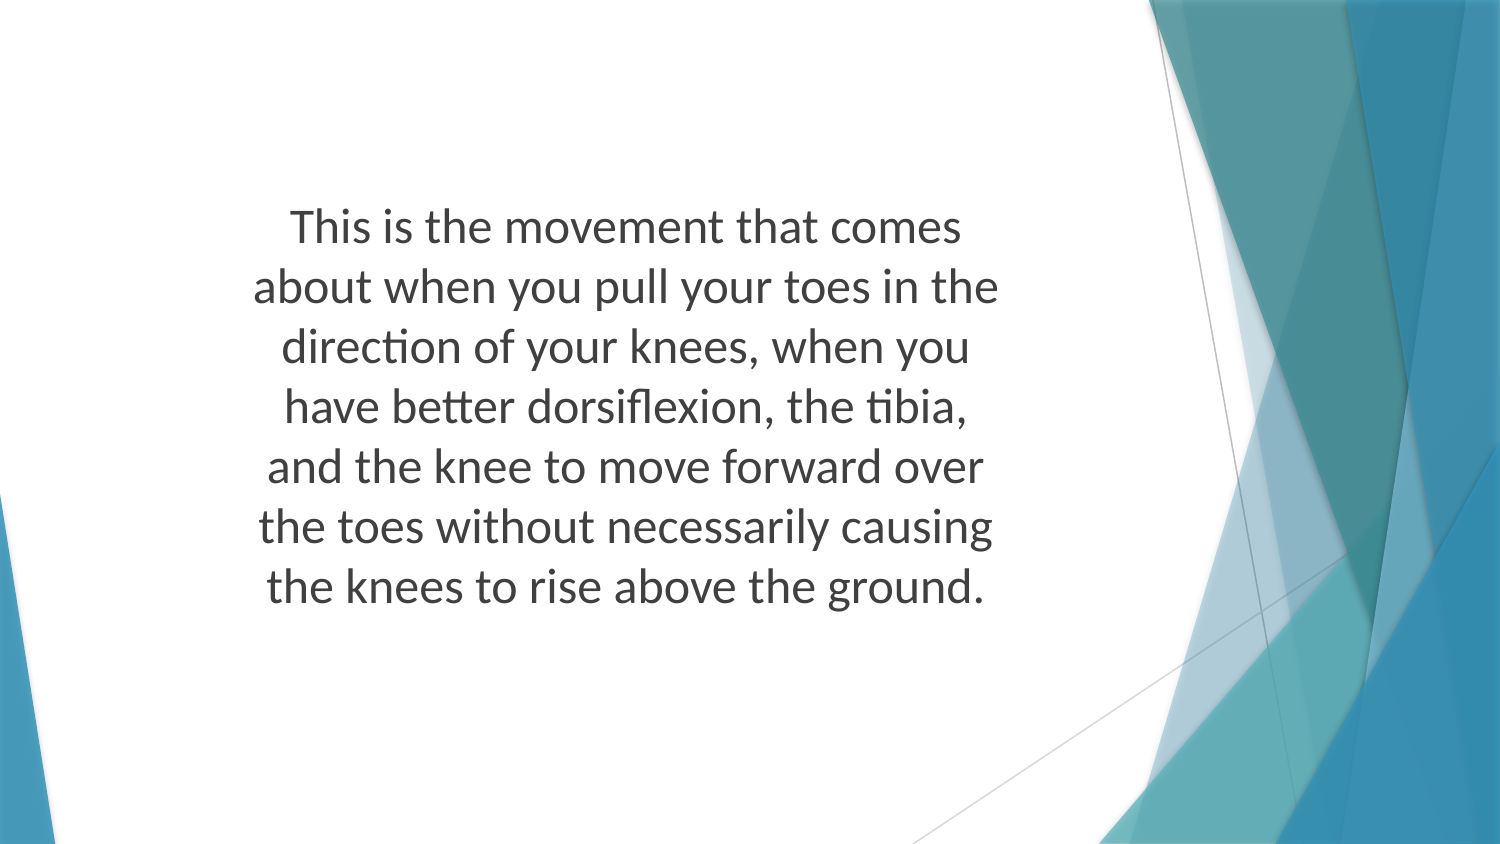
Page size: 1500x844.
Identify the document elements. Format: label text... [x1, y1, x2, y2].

list This is the movement that comes about when you pull your toes in the direction of your knees, when you have better dorsiflexion, the tibia, and the knee to move forward over the toes without necessarily causing the knees to rise above the ground. [230, 185, 1022, 659]
